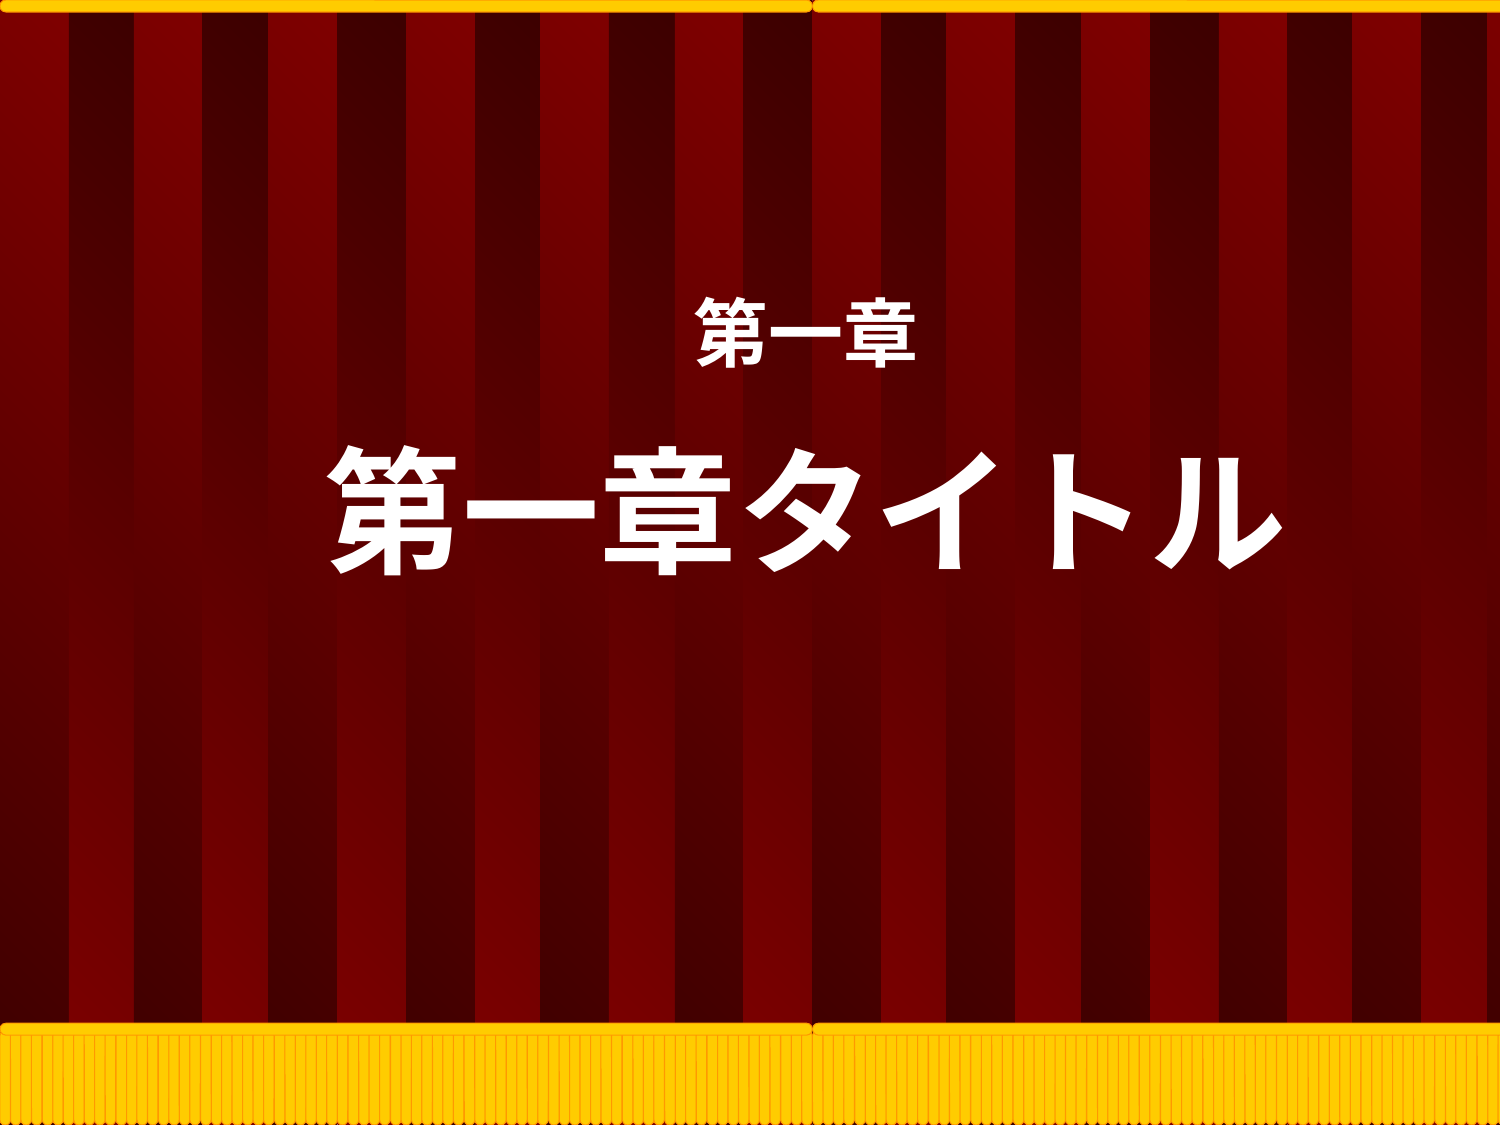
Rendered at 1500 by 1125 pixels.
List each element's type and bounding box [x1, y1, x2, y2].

text_box [0, 0, 810, 1125]
text_box [812, 0, 1500, 1125]
